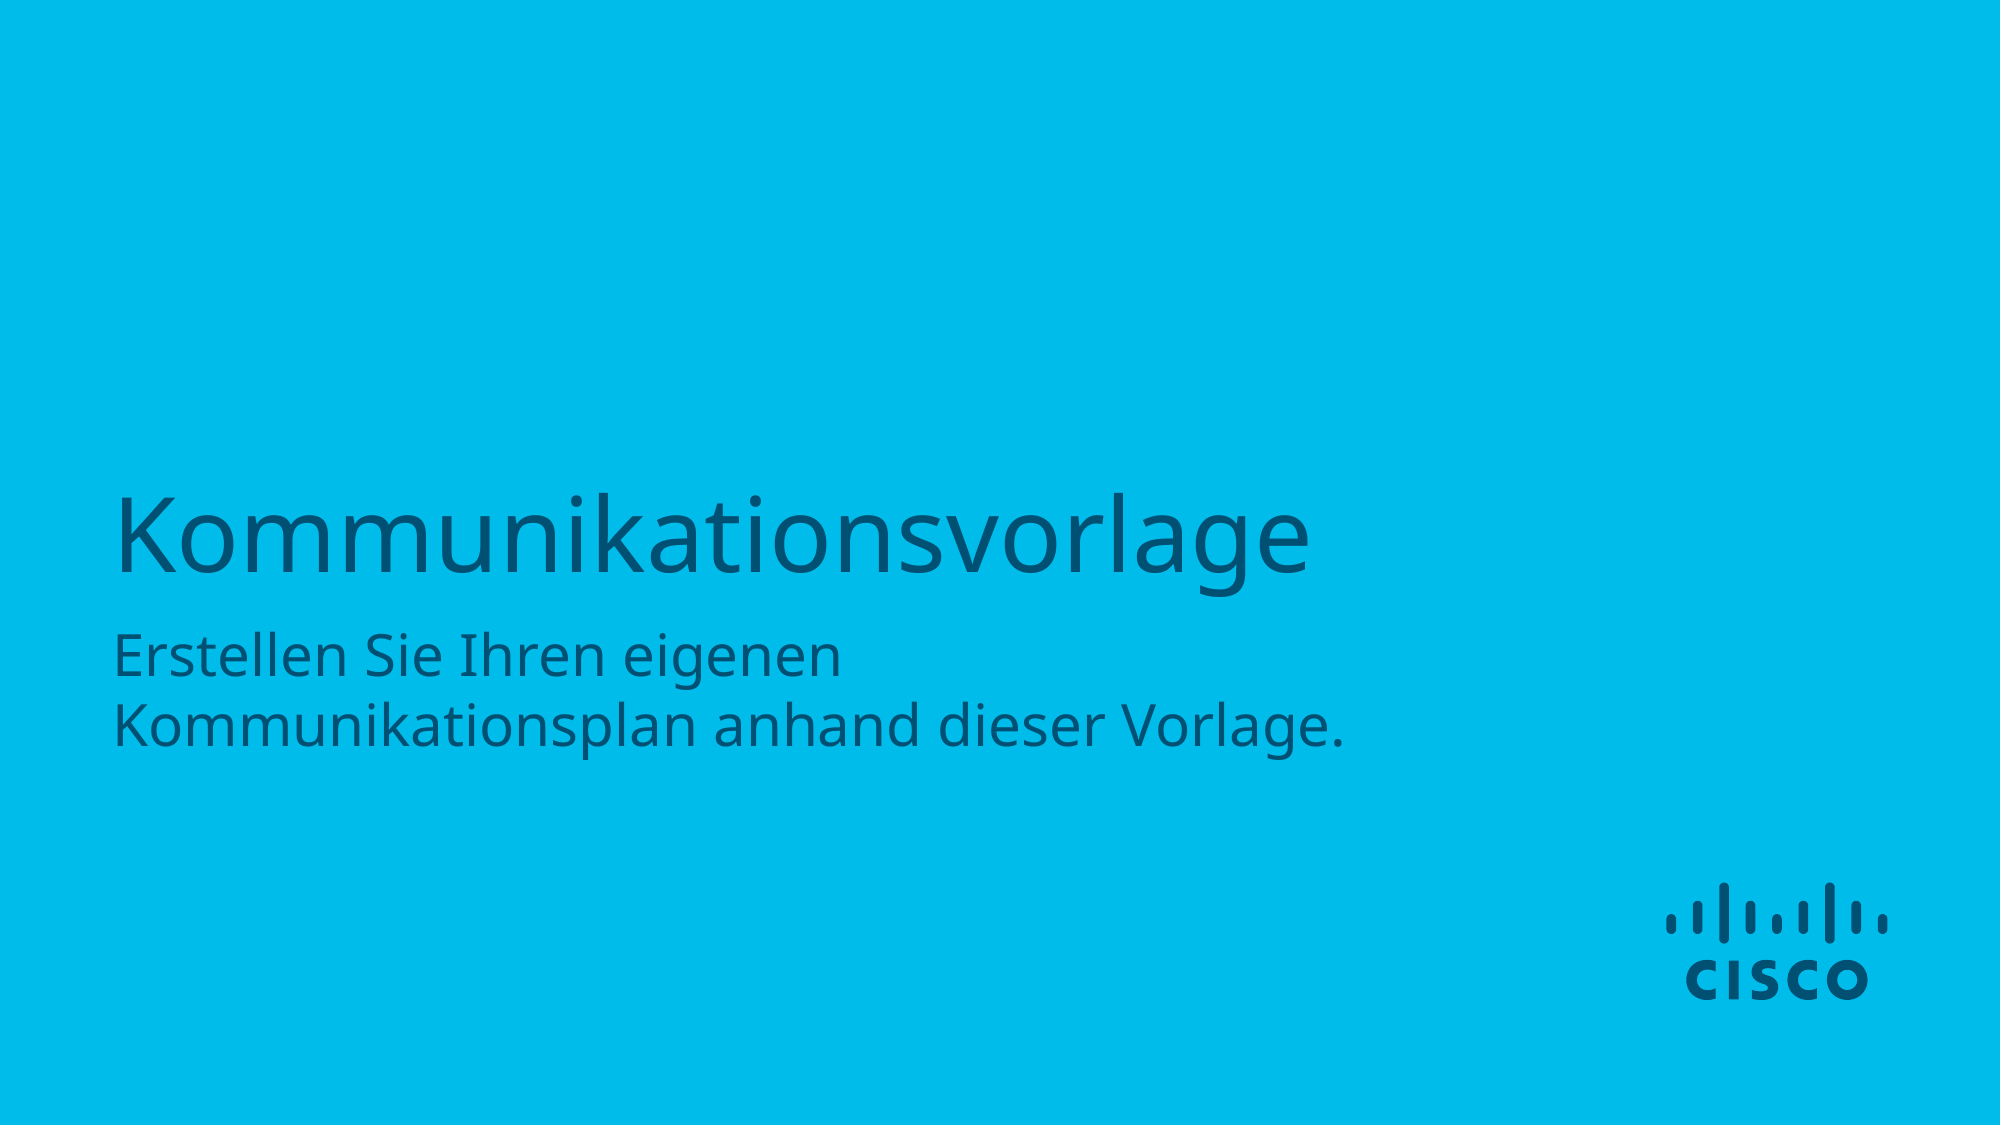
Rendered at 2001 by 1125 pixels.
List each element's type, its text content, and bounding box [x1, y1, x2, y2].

text_box [1826, 959, 1868, 1000]
text_box [1787, 959, 1817, 1000]
text_box [1825, 882, 1835, 944]
text_box [1745, 900, 1756, 934]
text_box [1851, 900, 1862, 934]
text_box [1772, 914, 1782, 934]
text_box Kommunikationsvorlage Erstellen Sie Ihren eigenen Kommunikationsplan anhand dieser Vorlage. [112, 468, 1364, 890]
text_box [1798, 900, 1809, 934]
text_box [1877, 914, 1888, 934]
text_box [1686, 959, 1716, 1000]
text_box [1728, 960, 1739, 1000]
text_box [1666, 914, 1677, 934]
text_box [1751, 959, 1779, 1000]
text_box [1719, 882, 1729, 944]
text_box [1692, 900, 1703, 934]
